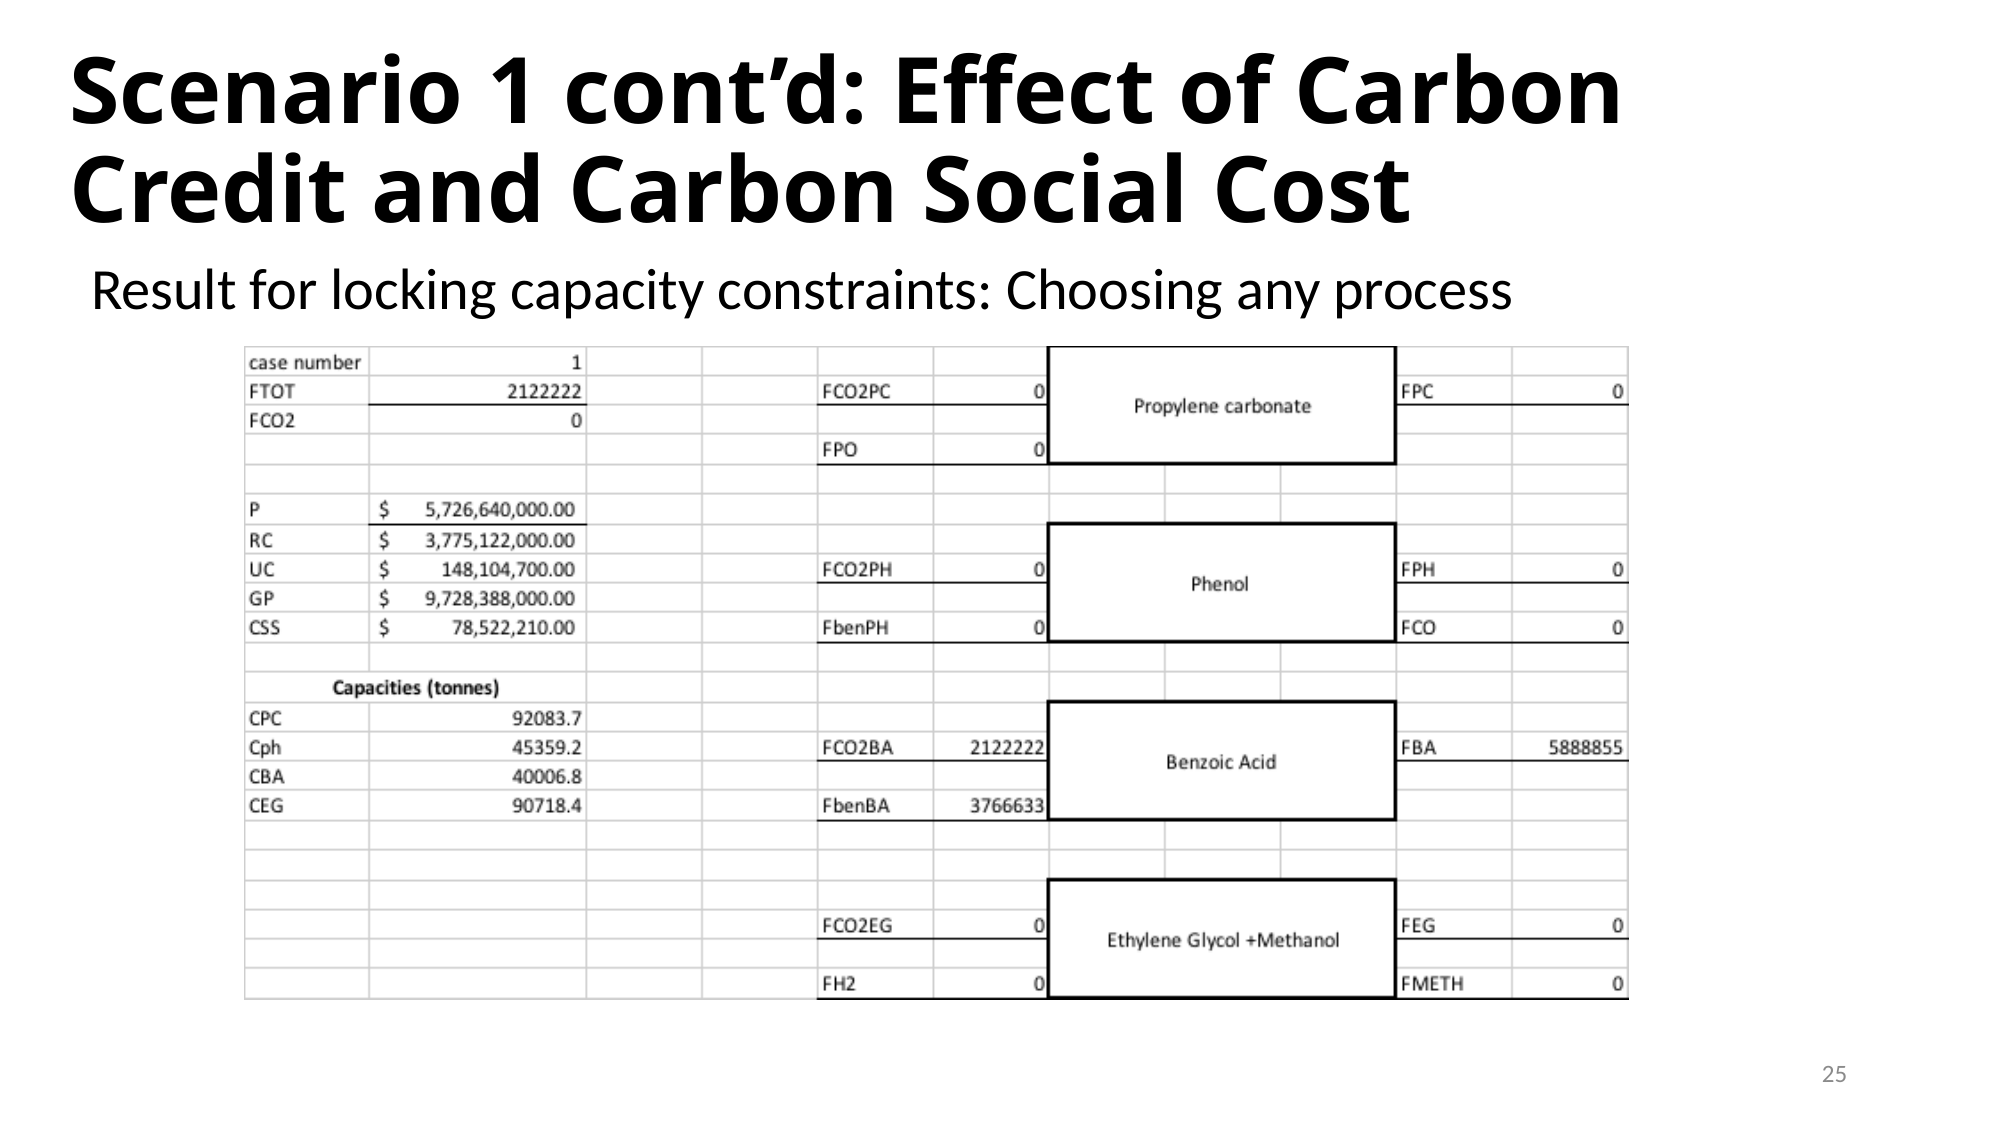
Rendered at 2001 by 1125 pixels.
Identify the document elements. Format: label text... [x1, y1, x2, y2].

slide_number 25 [1412, 1042, 1863, 1103]
title Scenario 1 cont’d: Effect of Carbon Credit and Carbon Social Cost [54, 34, 1780, 252]
picture [244, 346, 1629, 1000]
list Result for locking capacity constraints: Choosing any process [76, 251, 1802, 966]
